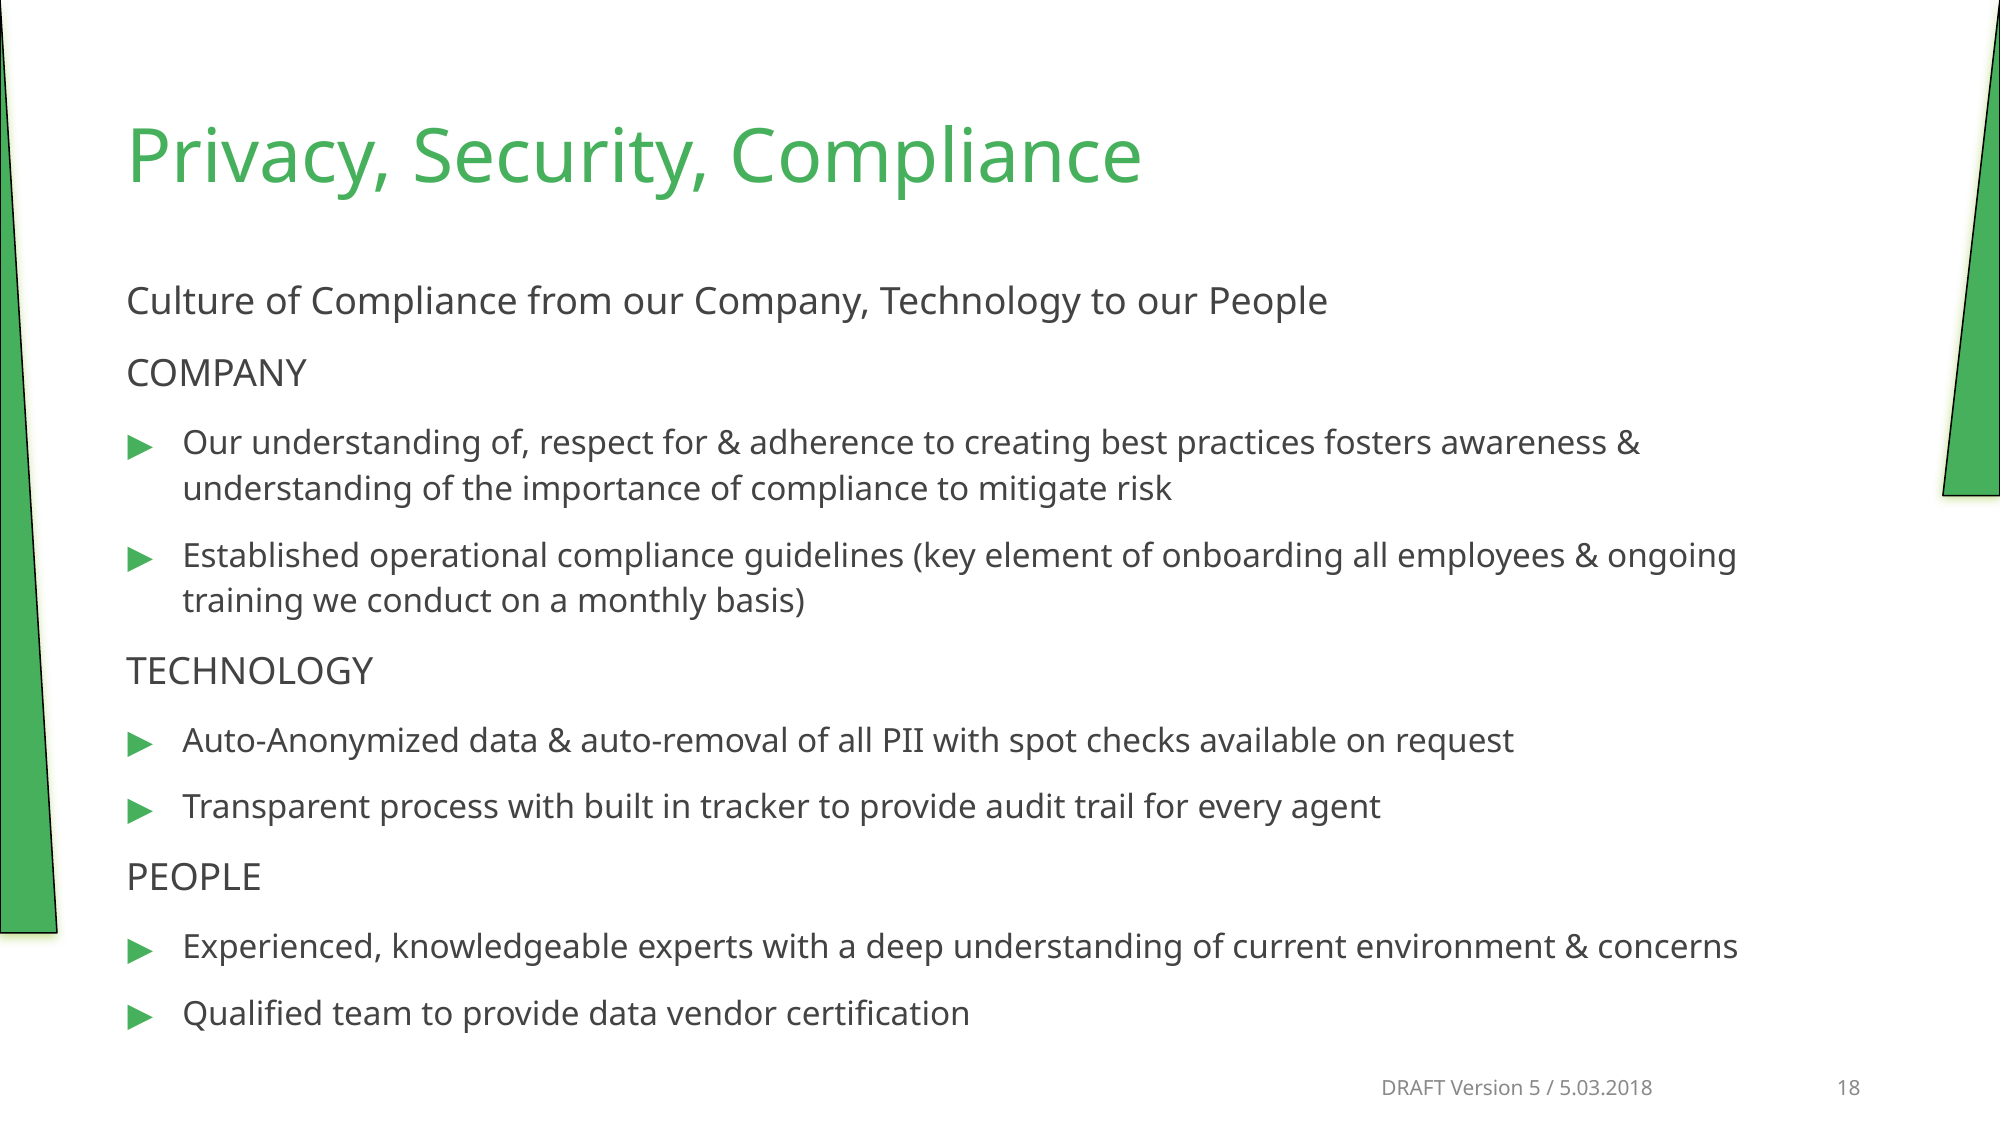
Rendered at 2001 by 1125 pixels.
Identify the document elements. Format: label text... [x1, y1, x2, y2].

list Culture of Compliance from our Company, Technology to our People COMPANY Our understanding of, respect for & adherence to creating best practices fosters awareness & understanding of the importance of compliance to mitigate risk Established operational compliance guidelines (key element of onboarding all employees & ongoing training we conduct on a monthly basis) TECHNOLOGY Auto-Anonymized data & auto-removal of all PII with spot checks available on request Transparent process with built in tracker to provide audit trail for every agent PEOPLE Experienced, knowledgeable experts with a deep understanding of current environment & concerns Qualified team to provide data vendor certification [111, 262, 1806, 1067]
title Privacy, Security, Compliance [111, 99, 1522, 262]
text_box [0, 0, 57, 933]
text_box [1942, 0, 2000, 496]
text_box DRAFT Version 5 / 5.03.2018 18 [0, 1067, 2000, 1108]
